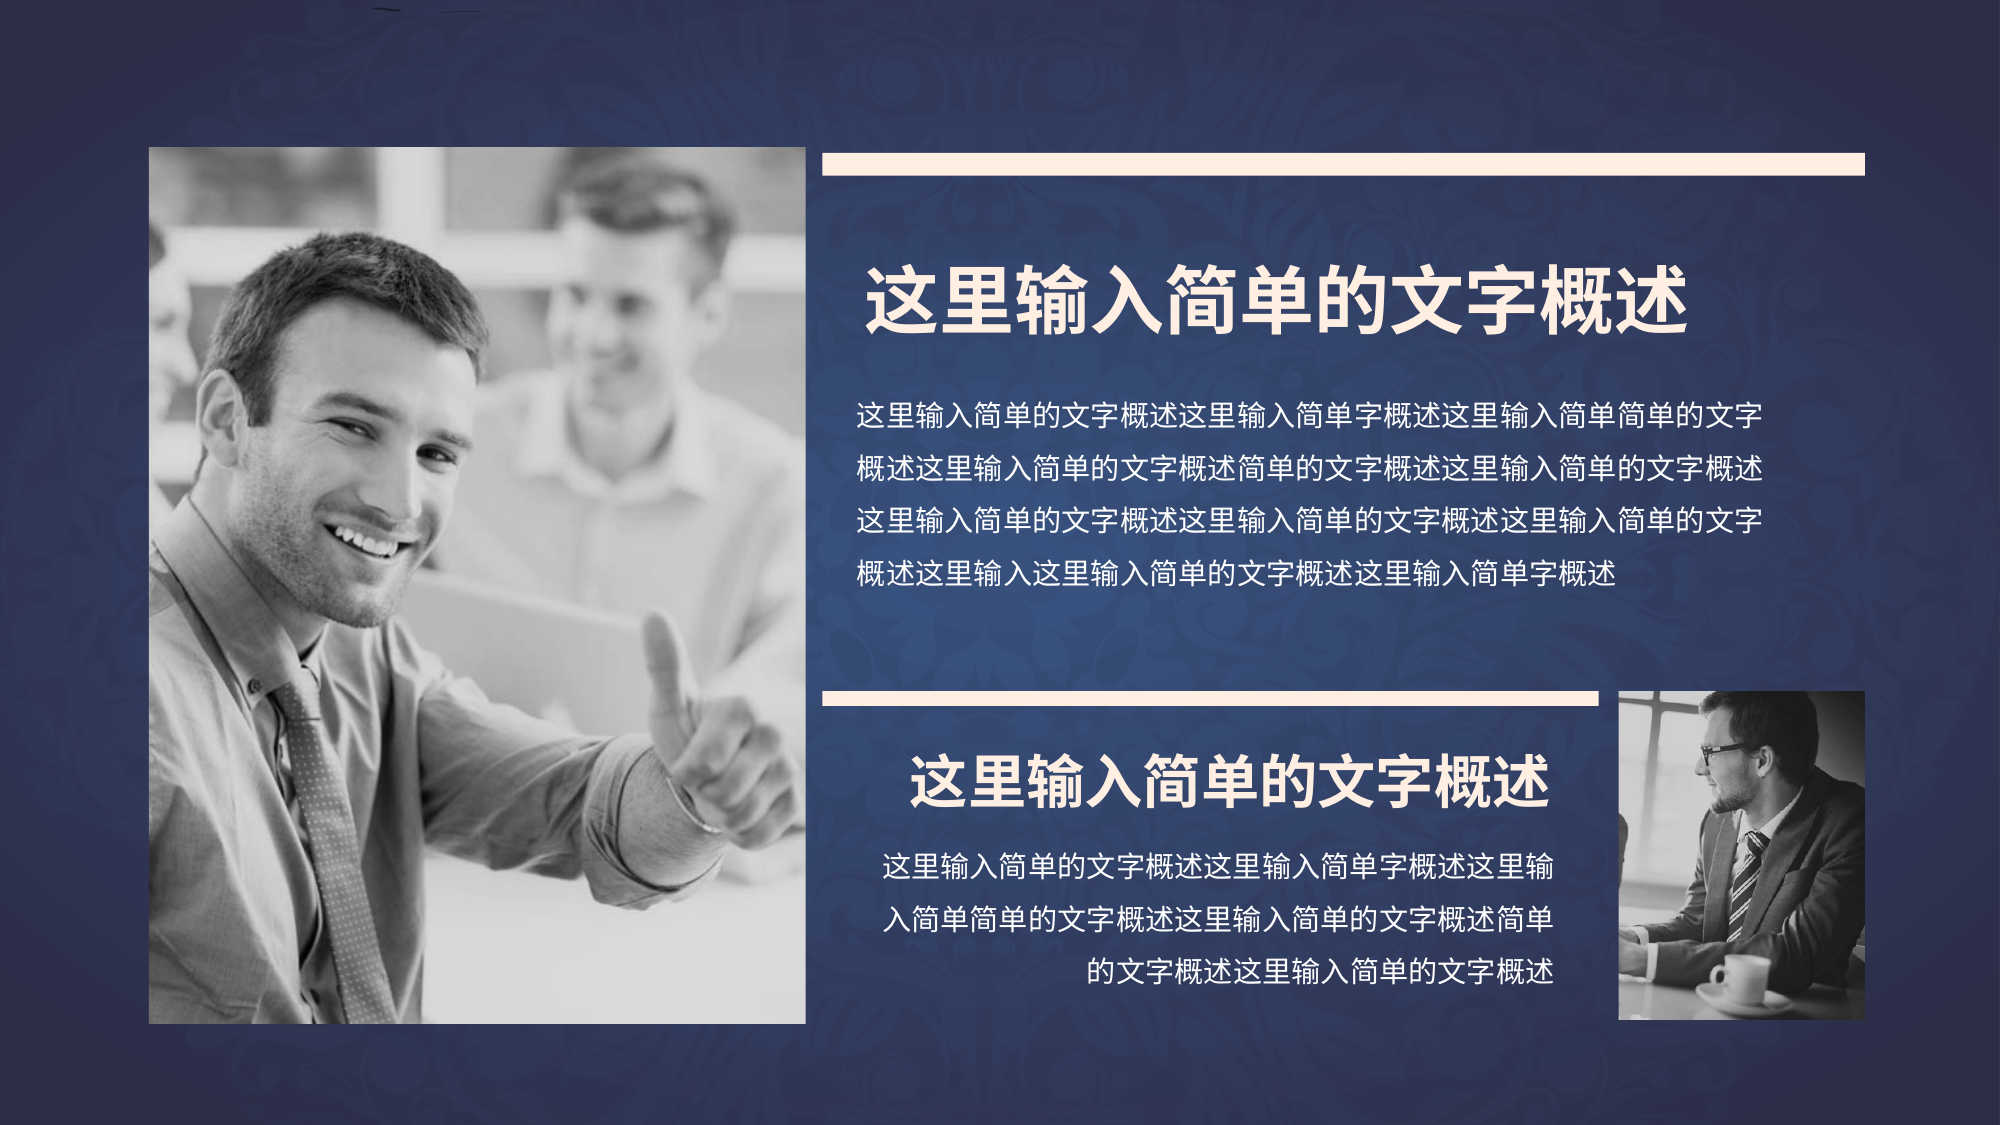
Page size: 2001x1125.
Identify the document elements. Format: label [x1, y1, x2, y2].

text_box [822, 152, 1865, 659]
text_box [822, 691, 1599, 1020]
picture [0, 0, 2000, 1125]
